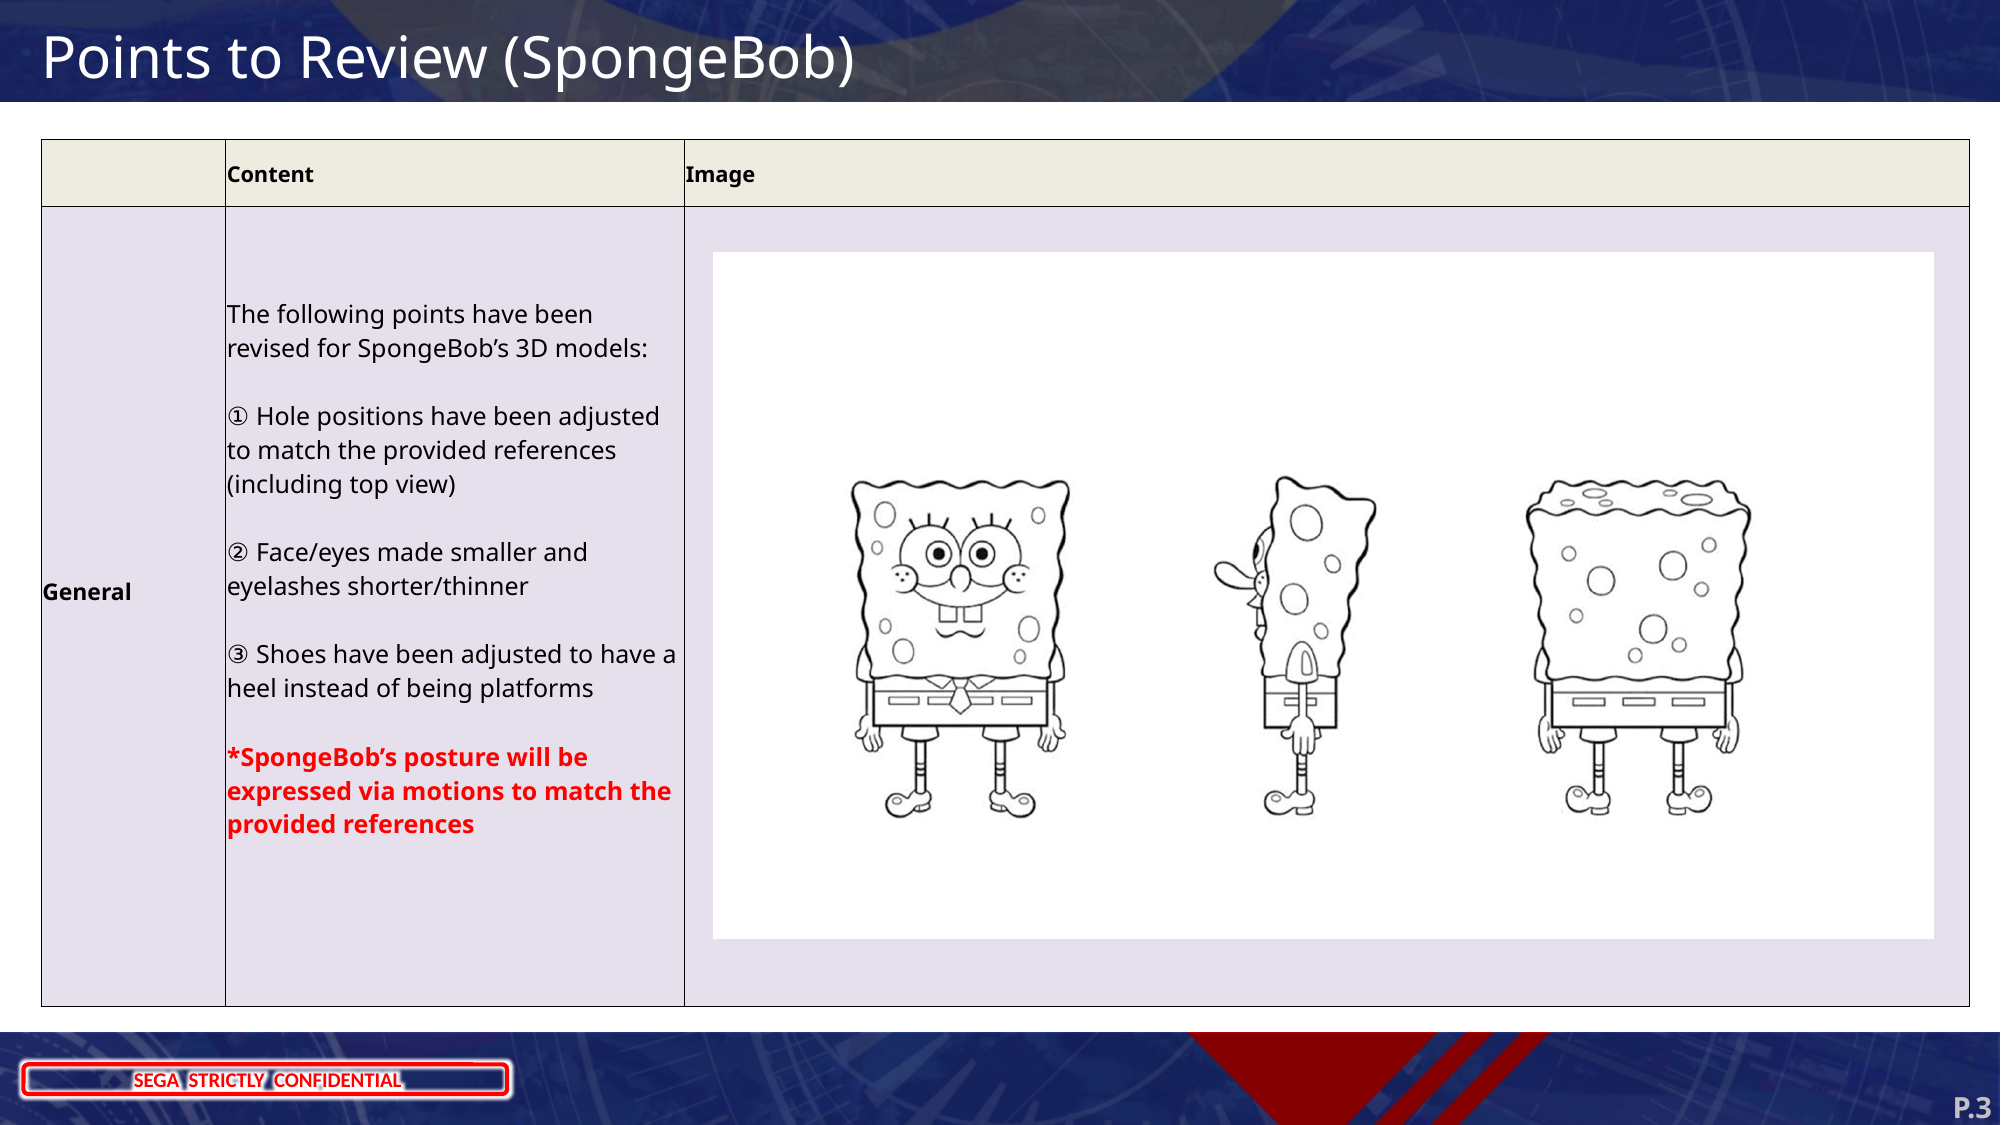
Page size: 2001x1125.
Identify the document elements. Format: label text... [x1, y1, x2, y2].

text_box Points to Review (SpongeBob) [26, 12, 1499, 98]
table_cell [685, 207, 1969, 1006]
table_header Content [226, 140, 684, 206]
picture [0, 0, 2000, 102]
table_cell General [42, 207, 225, 1006]
table_header [42, 140, 225, 206]
table_cell The following points have been revised for SpongeBob’s 3D models: ① Hole positions have been adjusted to match the provided references (including top view) ② Face/eyes made smaller and eyelashes shorter/thinner ③ Shoes have been adjusted to have a heel instead of being platforms *SpongeBob’s posture will be expressed via motions to match the provided references [226, 207, 684, 1006]
picture [713, 252, 1934, 939]
picture [0, 1032, 2000, 1125]
table_header Image [685, 140, 1969, 206]
